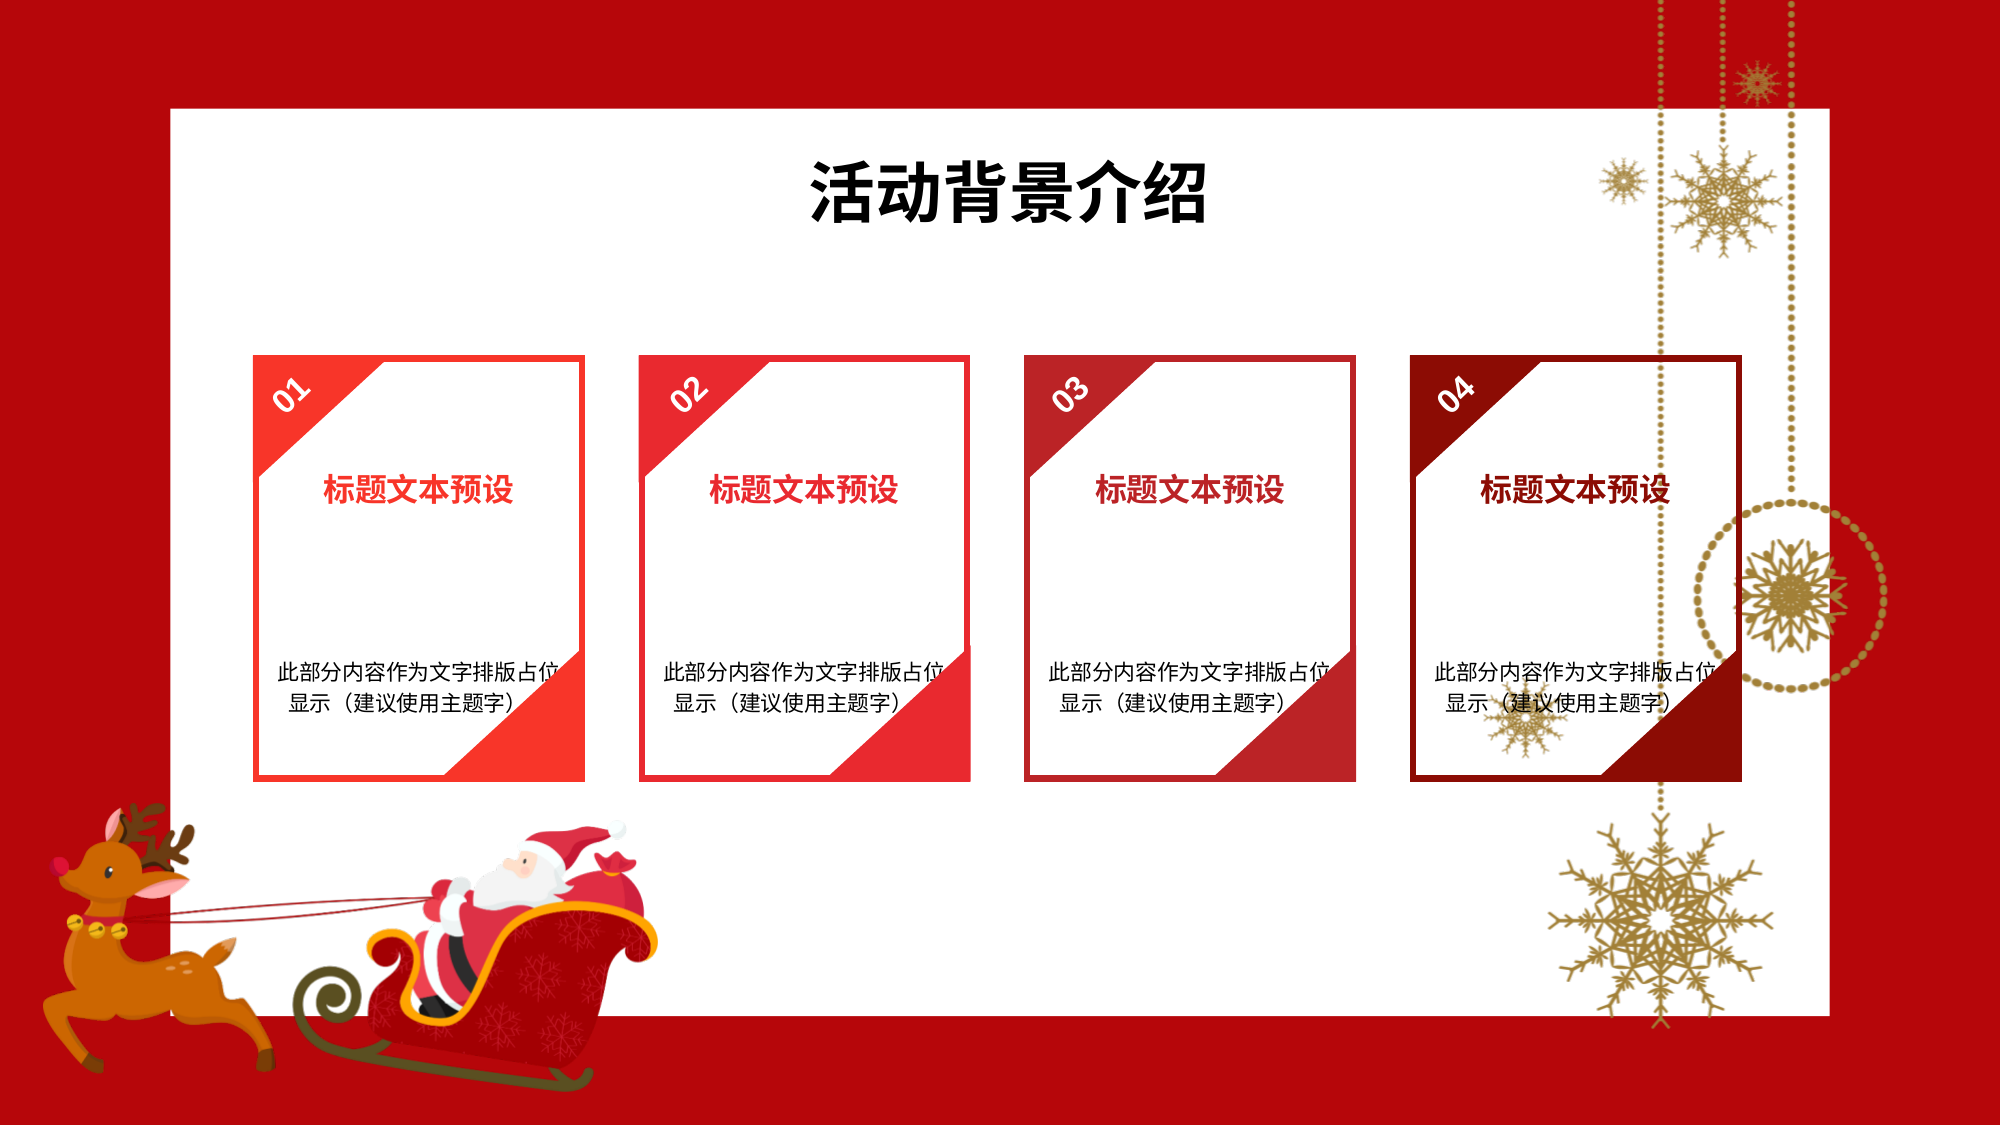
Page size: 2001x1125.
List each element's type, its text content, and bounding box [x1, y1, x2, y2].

text_box 活动背景介绍 [756, 147, 1239, 234]
picture [1465, 0, 1932, 1029]
picture [43, 803, 658, 1092]
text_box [256, 358, 1739, 779]
